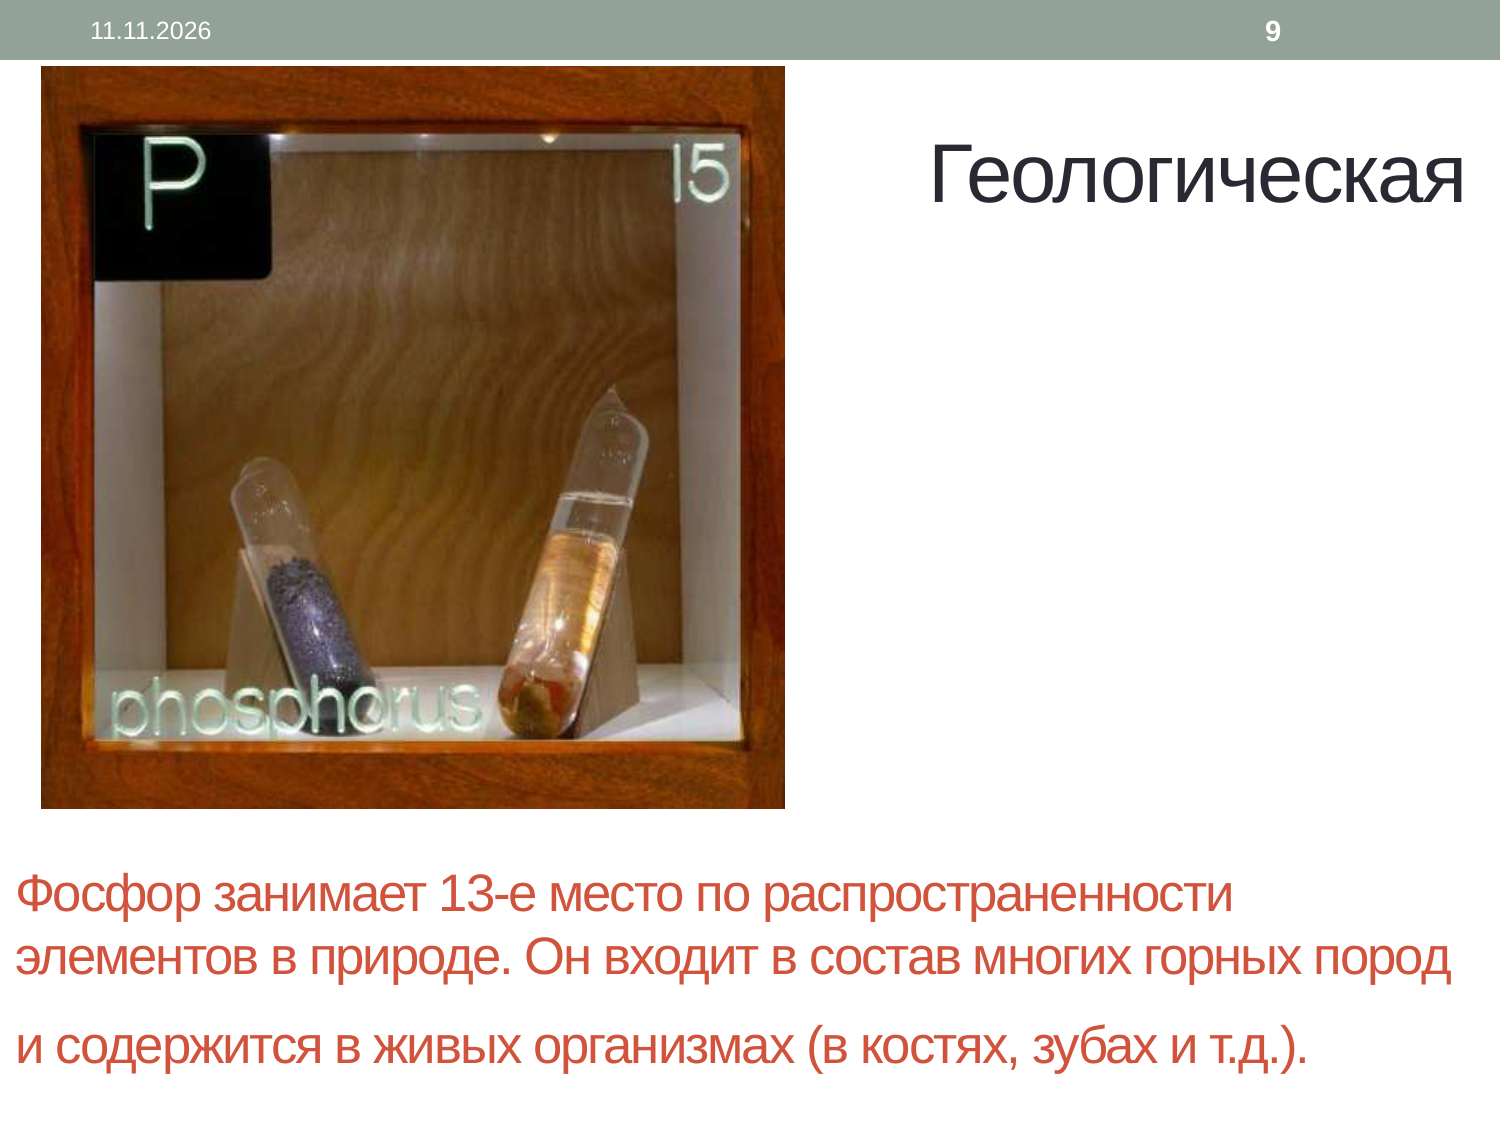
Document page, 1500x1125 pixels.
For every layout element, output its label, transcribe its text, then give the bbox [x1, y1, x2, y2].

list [40, 66, 785, 809]
slide_number 9 [1250, 3, 1425, 57]
title Фосфор занимает 13-е место по распространенности элементов в природе. Он входит в состав многих горных пород и содержится в живых организмах (в костях, зубах и т.д.). [0, 822, 1483, 1116]
text_box Геологическая [795, 87, 1483, 250]
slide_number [75, 3, 550, 57]
